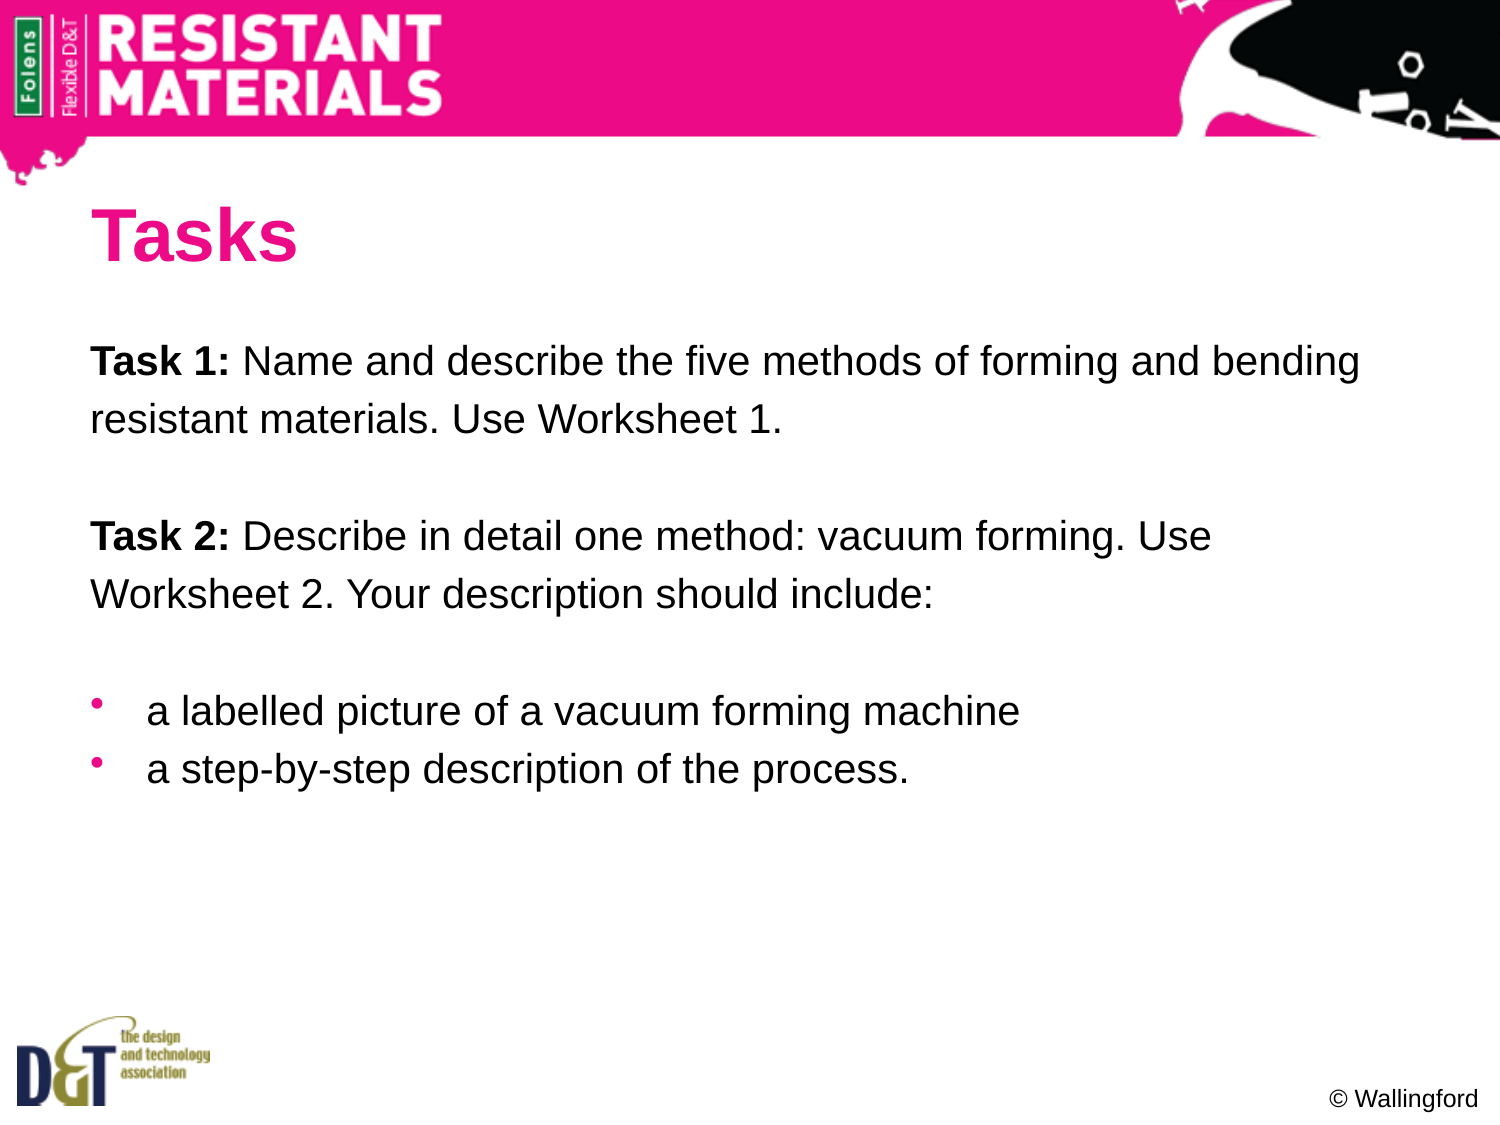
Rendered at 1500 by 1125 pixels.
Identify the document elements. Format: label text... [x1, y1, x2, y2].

list Task 1: Name and describe the five methods of forming and bending resistant materials. Use Worksheet 1. Task 2: Describe in detail one method: vacuum forming. Use Worksheet 2. Your description should include: a labelled picture of a vacuum forming machine a step-by-step description of the process. [75, 326, 1425, 1005]
picture [0, 0, 1500, 1125]
title Tasks [76, 160, 1427, 301]
text_box © Wallingford [1257, 1074, 1495, 1125]
